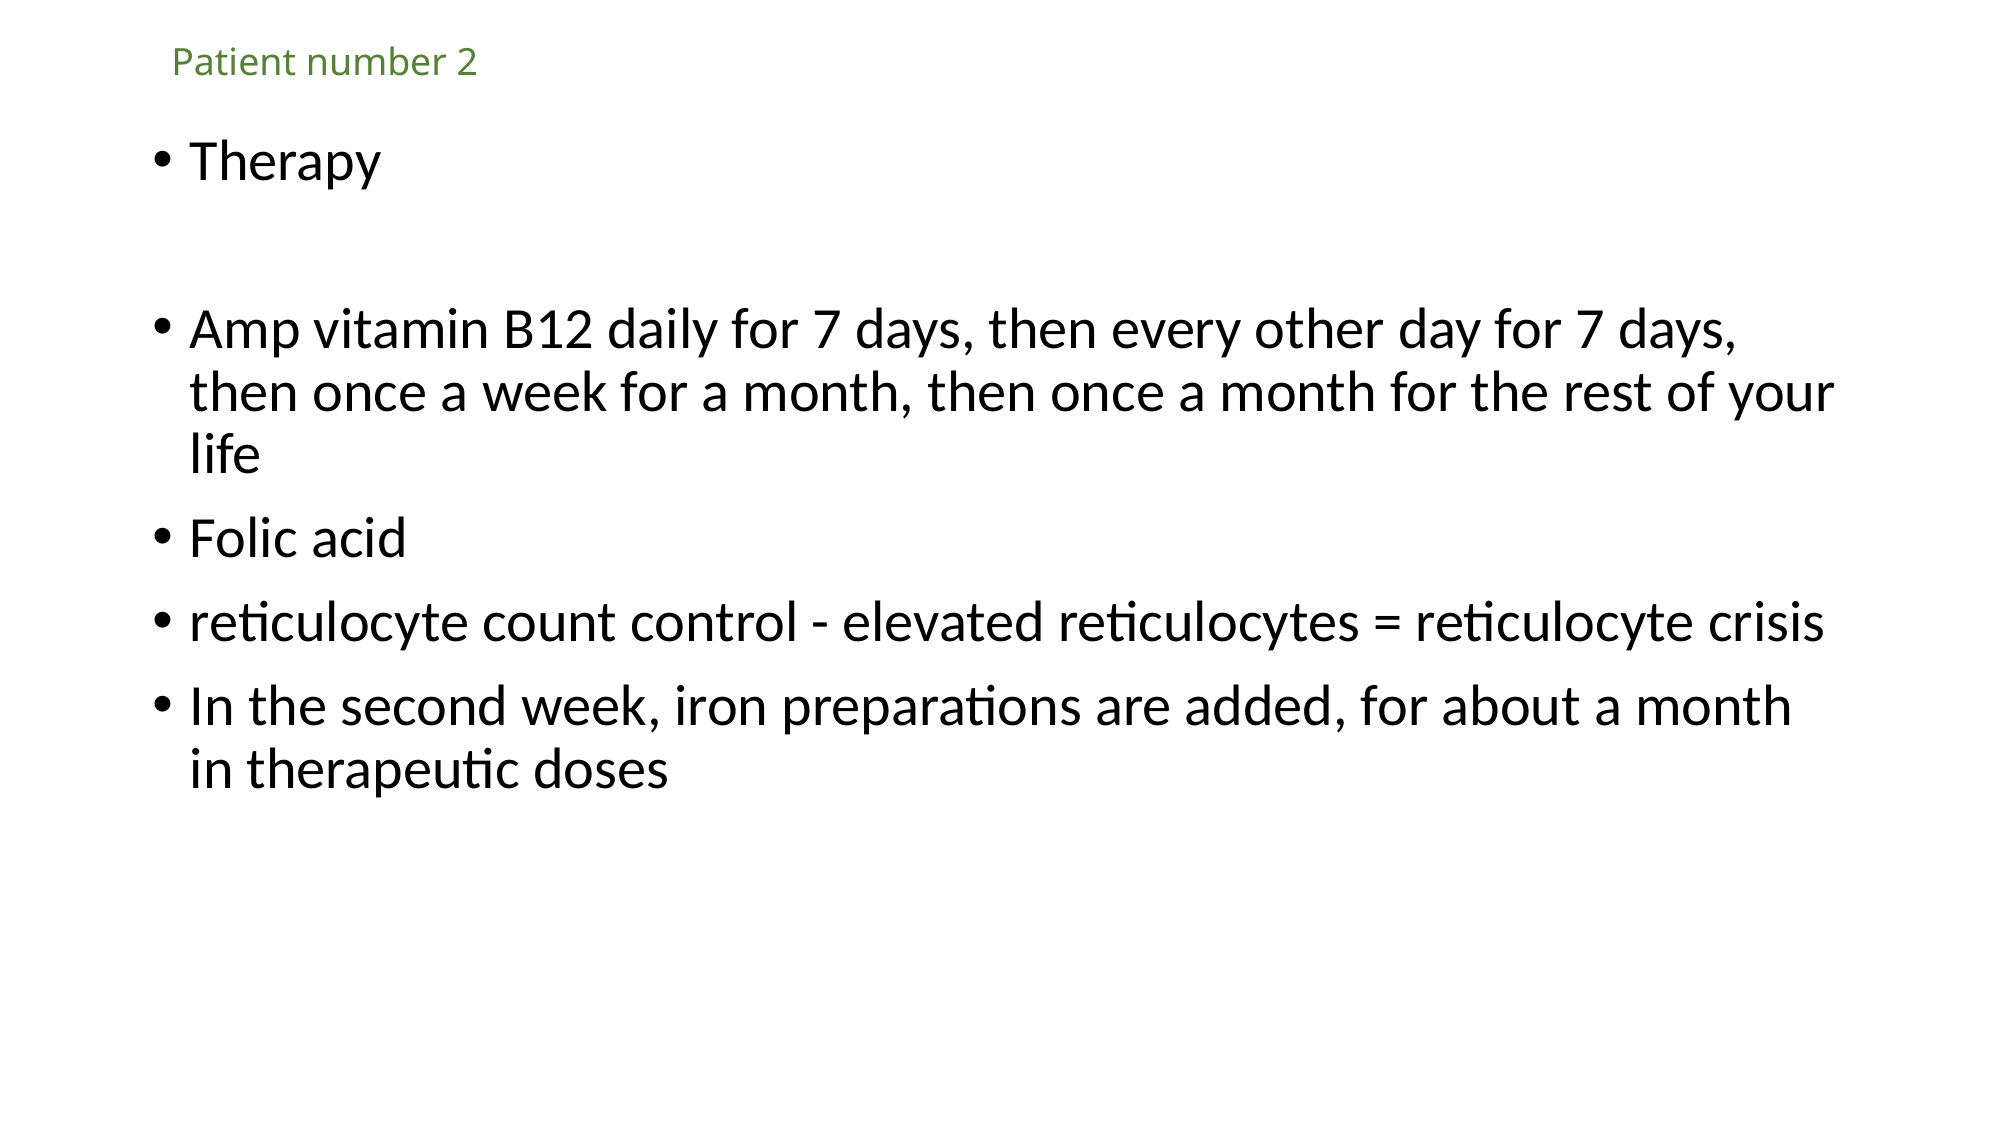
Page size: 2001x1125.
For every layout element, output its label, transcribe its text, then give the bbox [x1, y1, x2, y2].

list Therapy Amp vitamin B12 daily for 7 days, then every other day for 7 days, then once a week for a month, then once a month for the rest of your life Folic acid reticulocyte count control - elevated reticulocytes = reticulocyte crisis In the second week, iron preparations are added, for about a month in therapeutic doses [137, 122, 1863, 1014]
title Patient number 2 [156, 41, 1882, 86]
